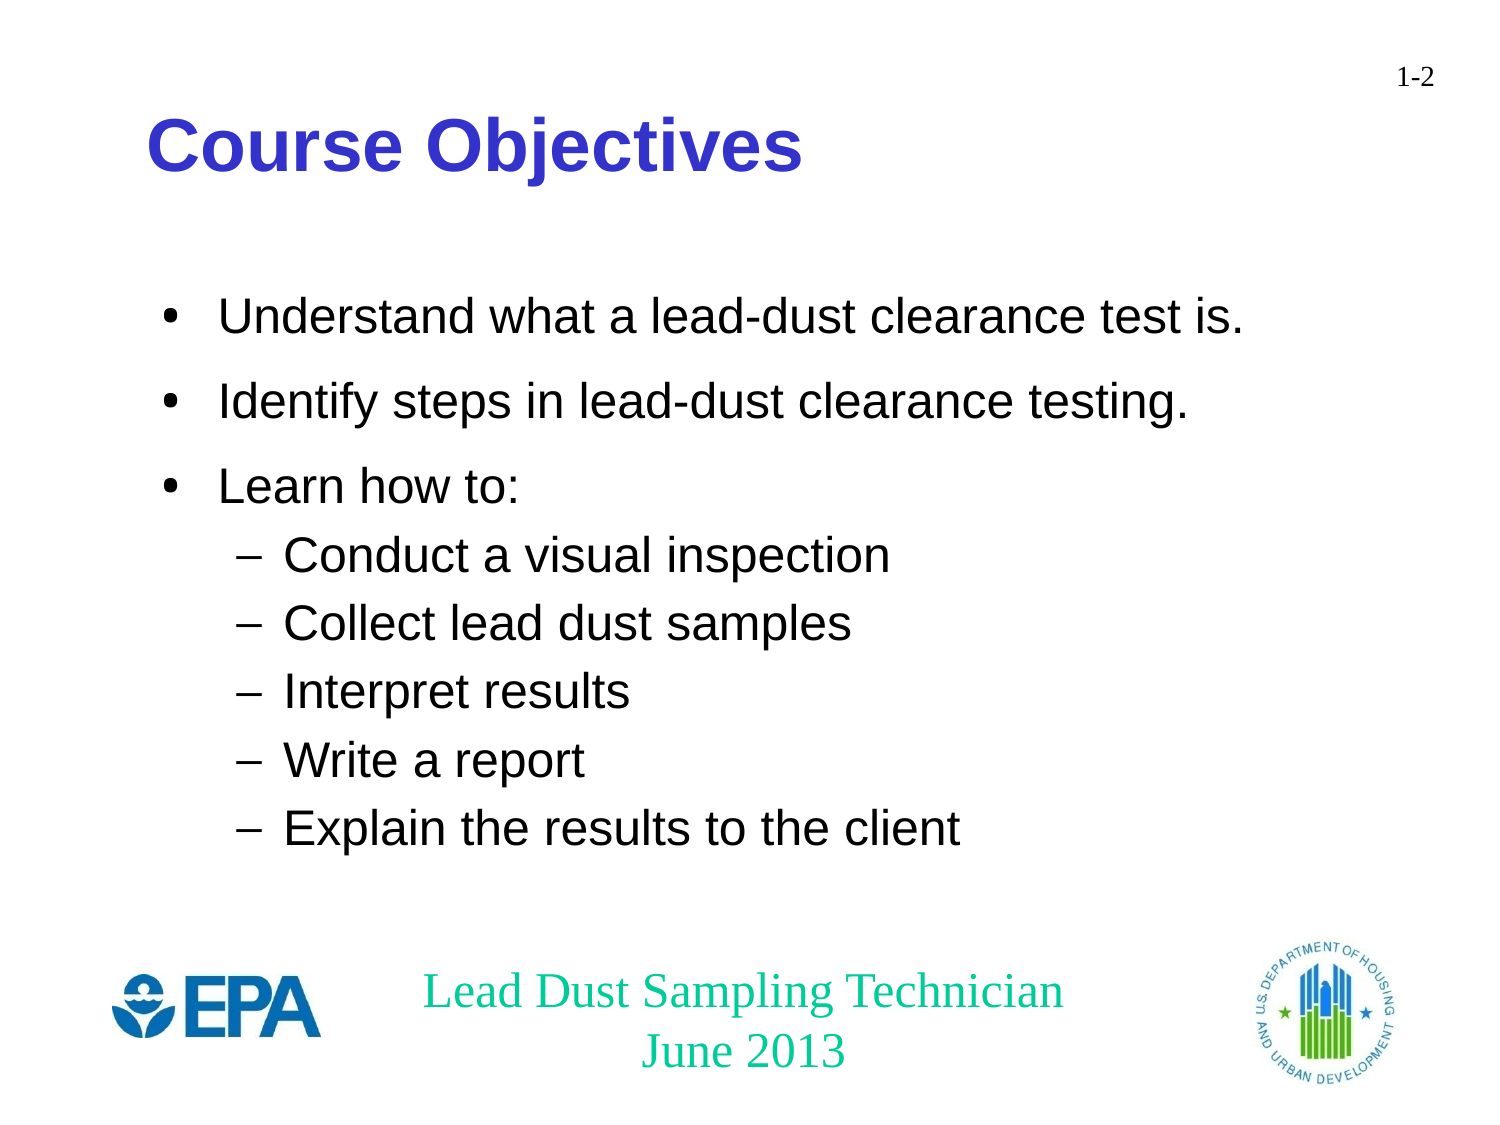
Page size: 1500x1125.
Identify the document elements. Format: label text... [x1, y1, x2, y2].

text_box [0, 99, 1375, 288]
picture [112, 974, 321, 1038]
text_box Understand what a lead-dust clearance test is. Identify steps in lead-dust clearance testing. Learn how to: Conduct a visual inspection Collect lead dust samples Interpret results Write a report Explain the results to the client [146, 276, 1335, 859]
title Course Objectives [131, 47, 1057, 235]
picture [1250, 937, 1400, 1088]
